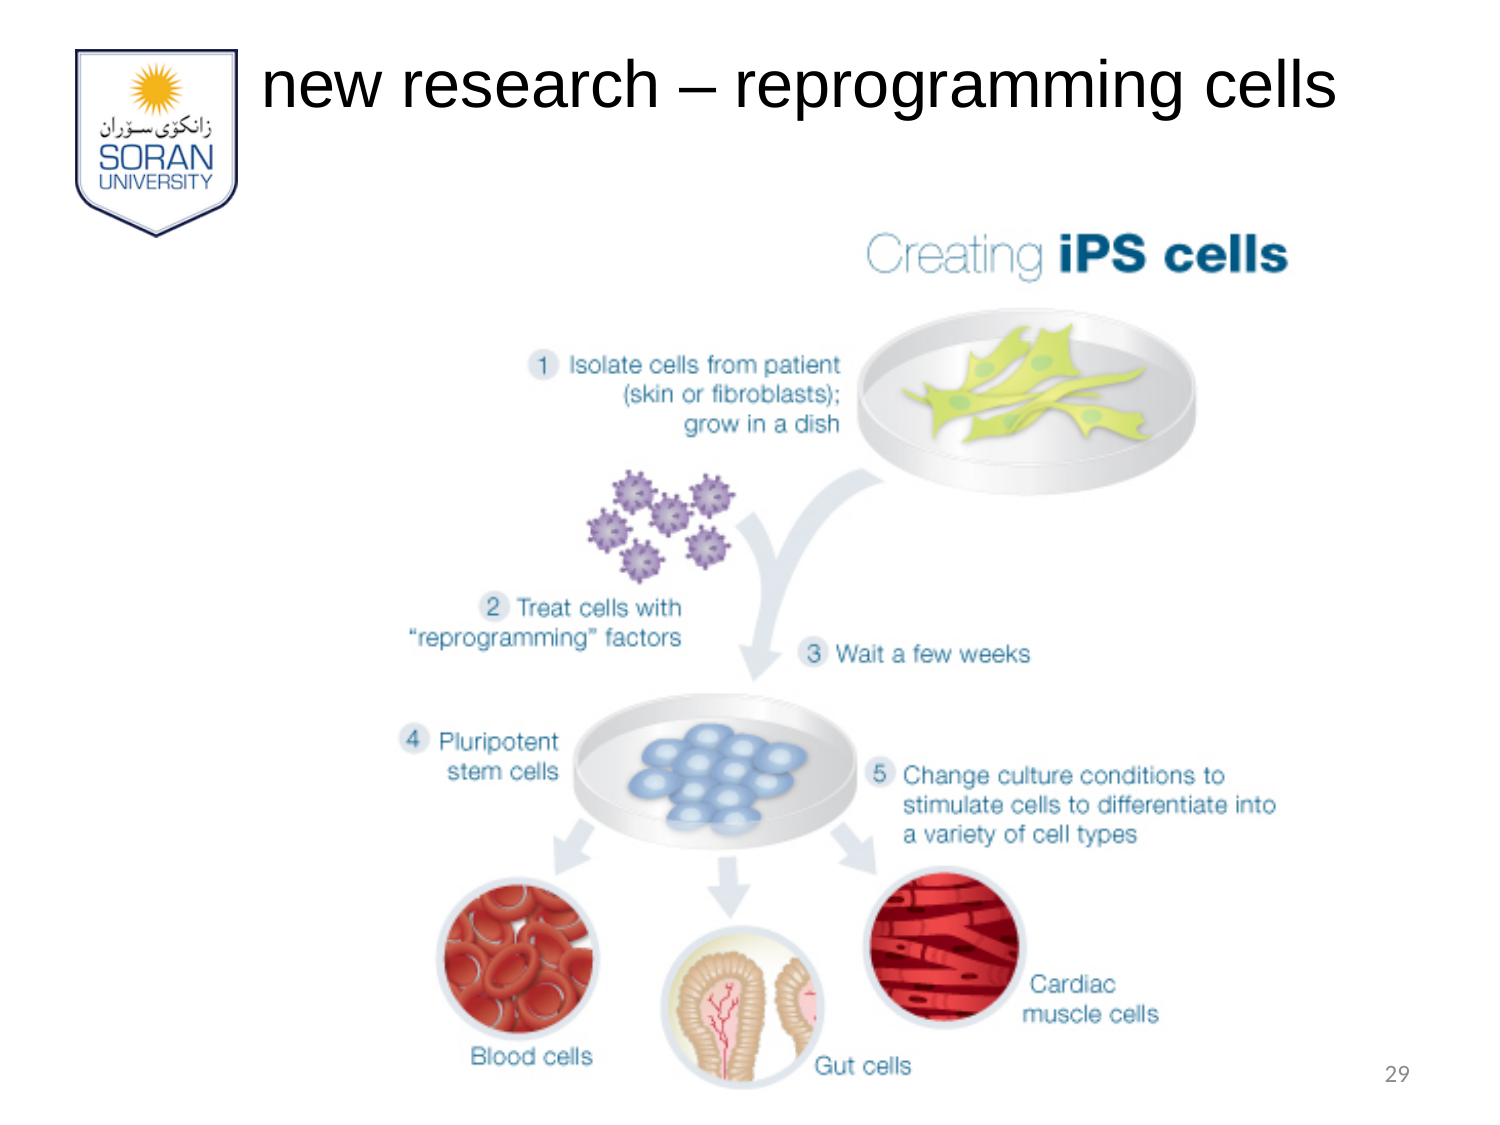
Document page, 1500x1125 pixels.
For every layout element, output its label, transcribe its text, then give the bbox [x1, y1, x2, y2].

picture [75, 49, 238, 238]
title new research – reprogramming cells [99, 0, 1500, 163]
picture [312, 212, 1313, 1098]
slide_number 29 [1314, 1042, 1425, 1103]
